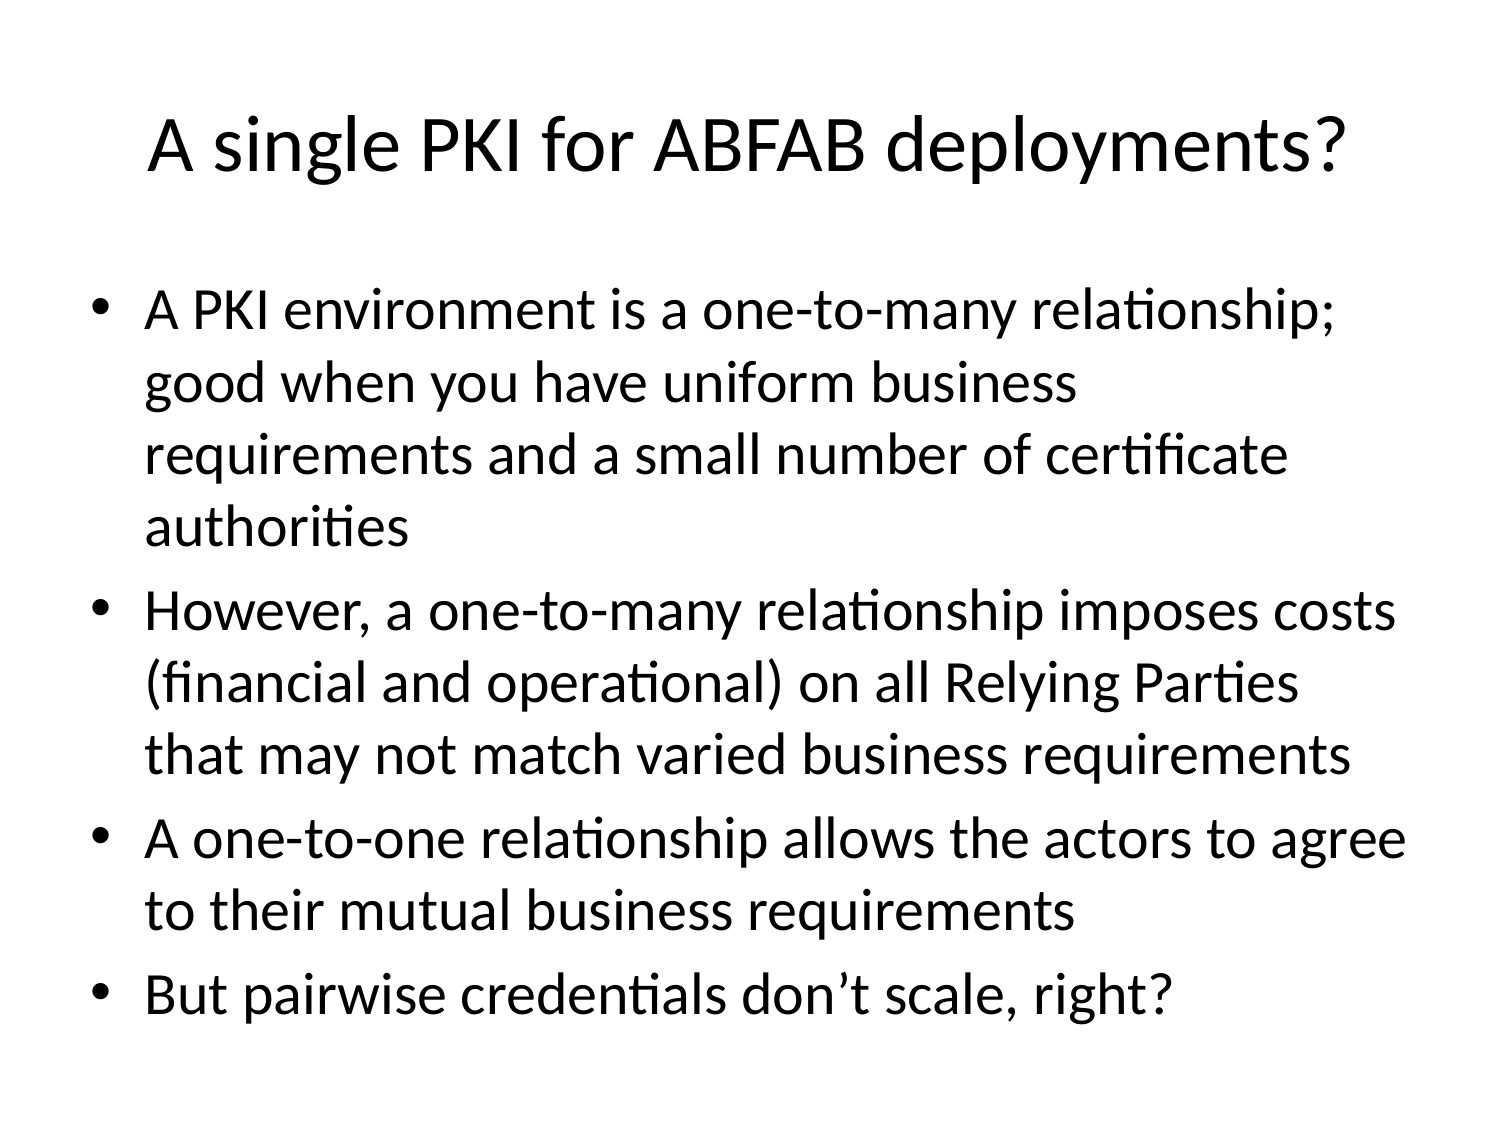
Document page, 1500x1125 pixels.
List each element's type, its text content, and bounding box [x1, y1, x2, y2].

title A single PKI for ABFAB deployments? [75, 45, 1425, 233]
list A PKI environment is a one-to-many relationship; good when you have uniform business requirements and a small number of certificate authorities However, a one-to-many relationship imposes costs (financial and operational) on all Relying Parties that may not match varied business requirements A one-to-one relationship allows the actors to agree to their mutual business requirements But pairwise credentials don’t scale, right? [75, 262, 1425, 1088]
